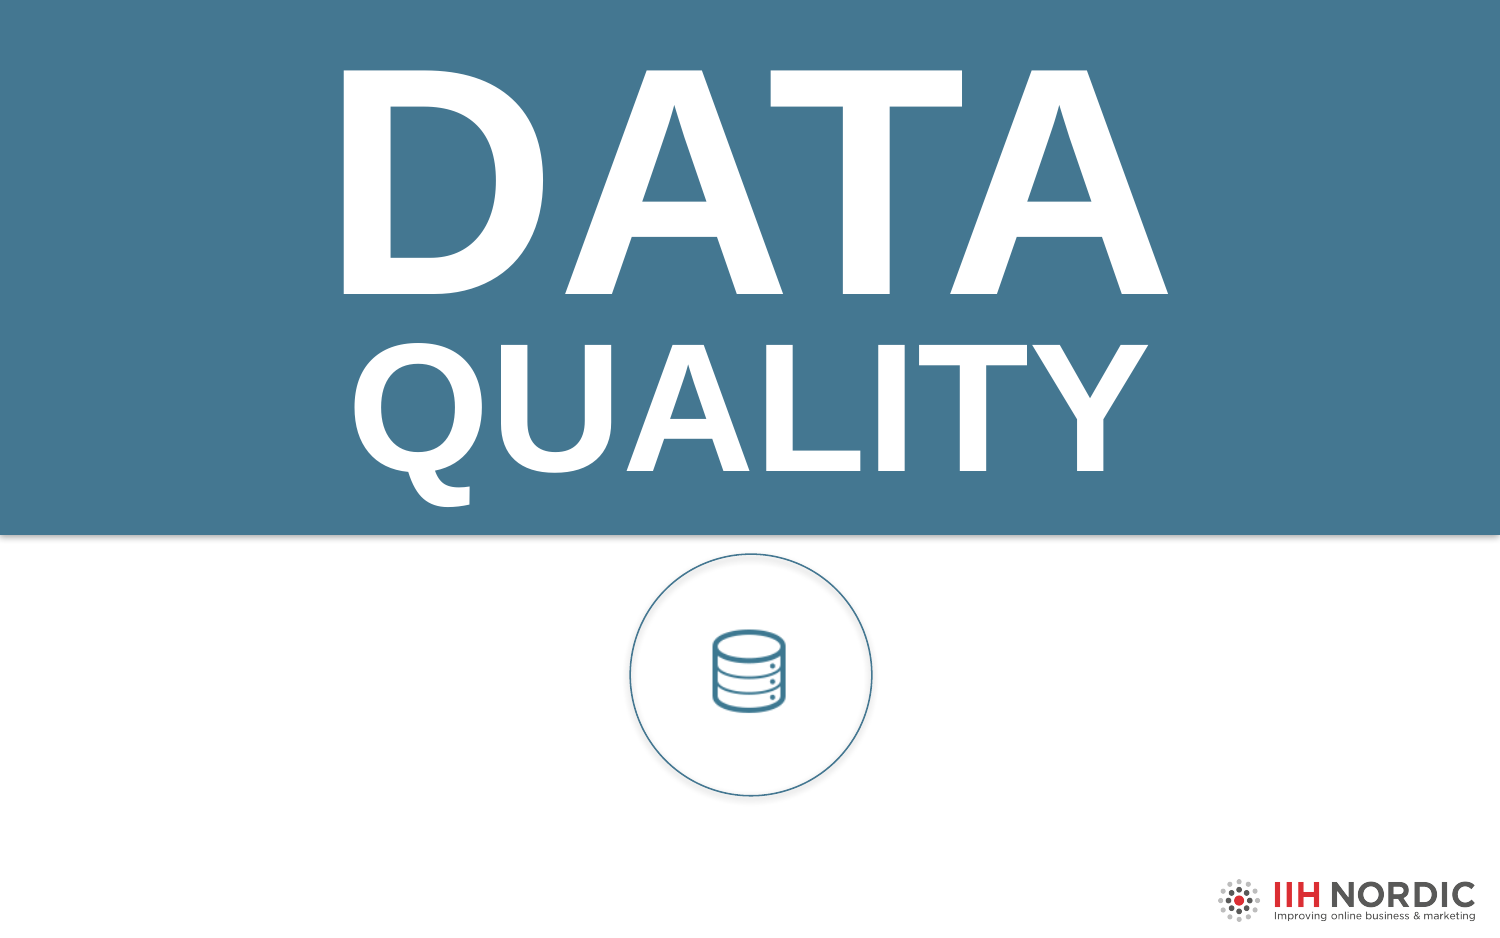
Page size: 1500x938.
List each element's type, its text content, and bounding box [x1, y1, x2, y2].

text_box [629, 553, 873, 796]
picture [1217, 879, 1476, 922]
text_box [0, 0, 1500, 188]
title DATA QUALITY [0, 188, 1500, 390]
text_box [0, 390, 1500, 536]
